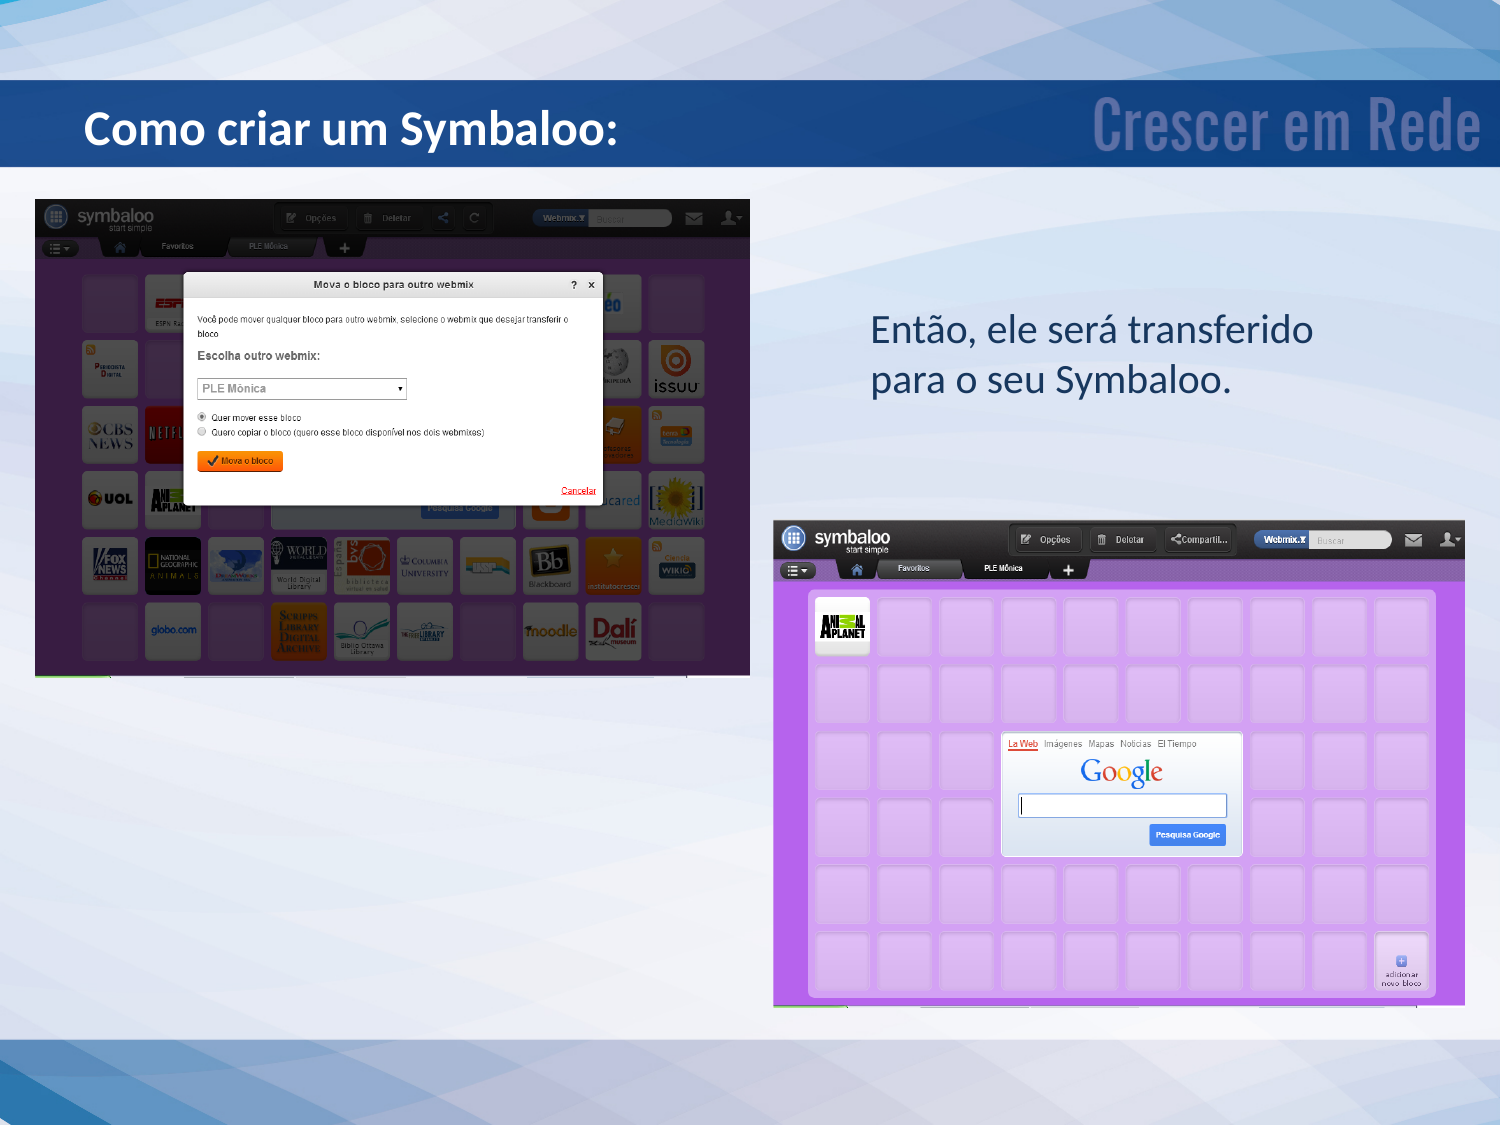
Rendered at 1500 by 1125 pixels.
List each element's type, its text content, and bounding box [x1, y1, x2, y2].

text_box Como criar um Symbaloo: [70, 88, 1430, 163]
picture [0, 0, 1500, 1125]
text_box Então, ele será transferido para o seu Symbaloo. [855, 293, 1375, 409]
